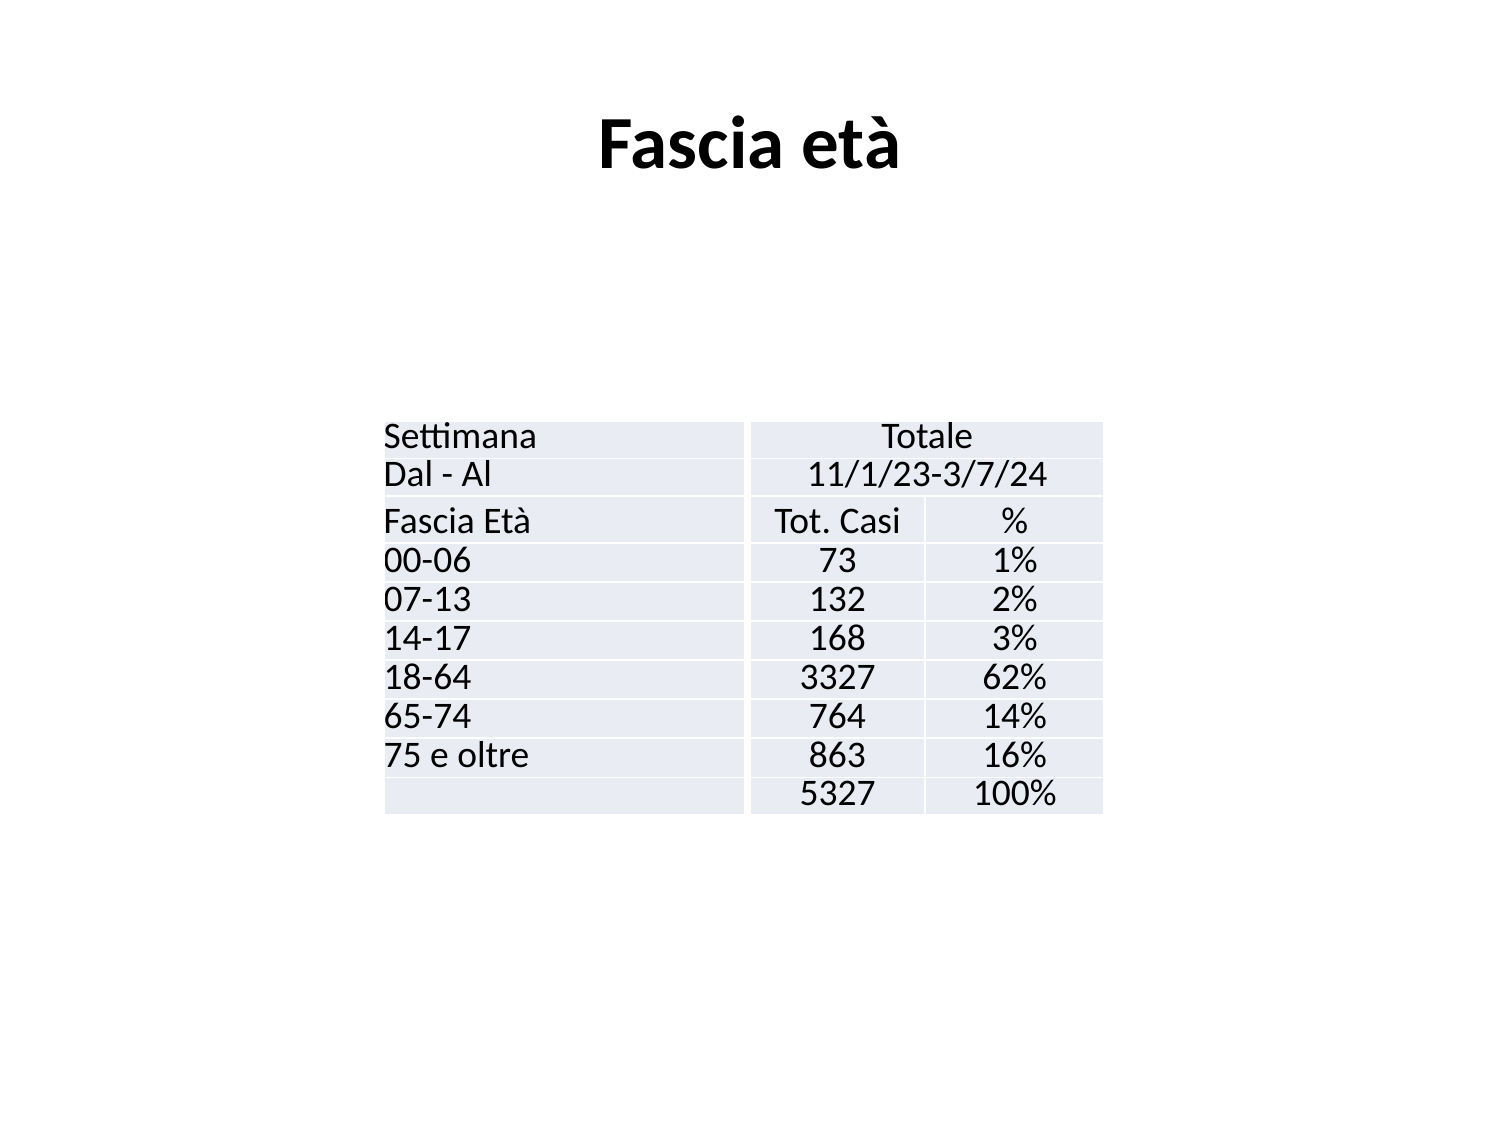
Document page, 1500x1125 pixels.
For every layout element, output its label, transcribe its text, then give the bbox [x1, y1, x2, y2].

table_cell 65-74 [385, 700, 744, 737]
table_cell 3% [926, 622, 1103, 659]
table_cell Fascia Età [385, 497, 744, 542]
table_cell 5327 [751, 778, 924, 814]
table_cell 168 [751, 622, 924, 659]
table_cell 132 [751, 583, 924, 620]
table_header Settimana [385, 422, 744, 458]
table_cell Dal - Al [385, 459, 744, 495]
table_cell 75 e oltre [385, 739, 744, 777]
table_cell Tot. Casi [751, 497, 924, 542]
table_cell 14-17 [385, 622, 744, 659]
table_cell % [926, 497, 1103, 542]
title Fascia età [75, 45, 1425, 233]
table_cell 14% [926, 700, 1103, 737]
table_cell 3327 [751, 661, 924, 698]
table_header Totale [751, 422, 1103, 458]
table_cell 73 [751, 544, 924, 581]
table_cell 764 [751, 700, 924, 737]
table_cell 863 [751, 739, 924, 777]
table_cell 2% [926, 583, 1103, 620]
table_cell [385, 778, 744, 814]
table_cell 16% [926, 739, 1103, 777]
table_cell 1% [926, 544, 1103, 581]
table_cell 18-64 [385, 661, 744, 698]
table_cell 00-06 [385, 544, 744, 581]
table_cell 11/1/23-3/7/24 [751, 459, 1103, 495]
table_cell 07-13 [385, 583, 744, 620]
table_cell 100% [926, 778, 1103, 814]
table_cell 62% [926, 661, 1103, 698]
